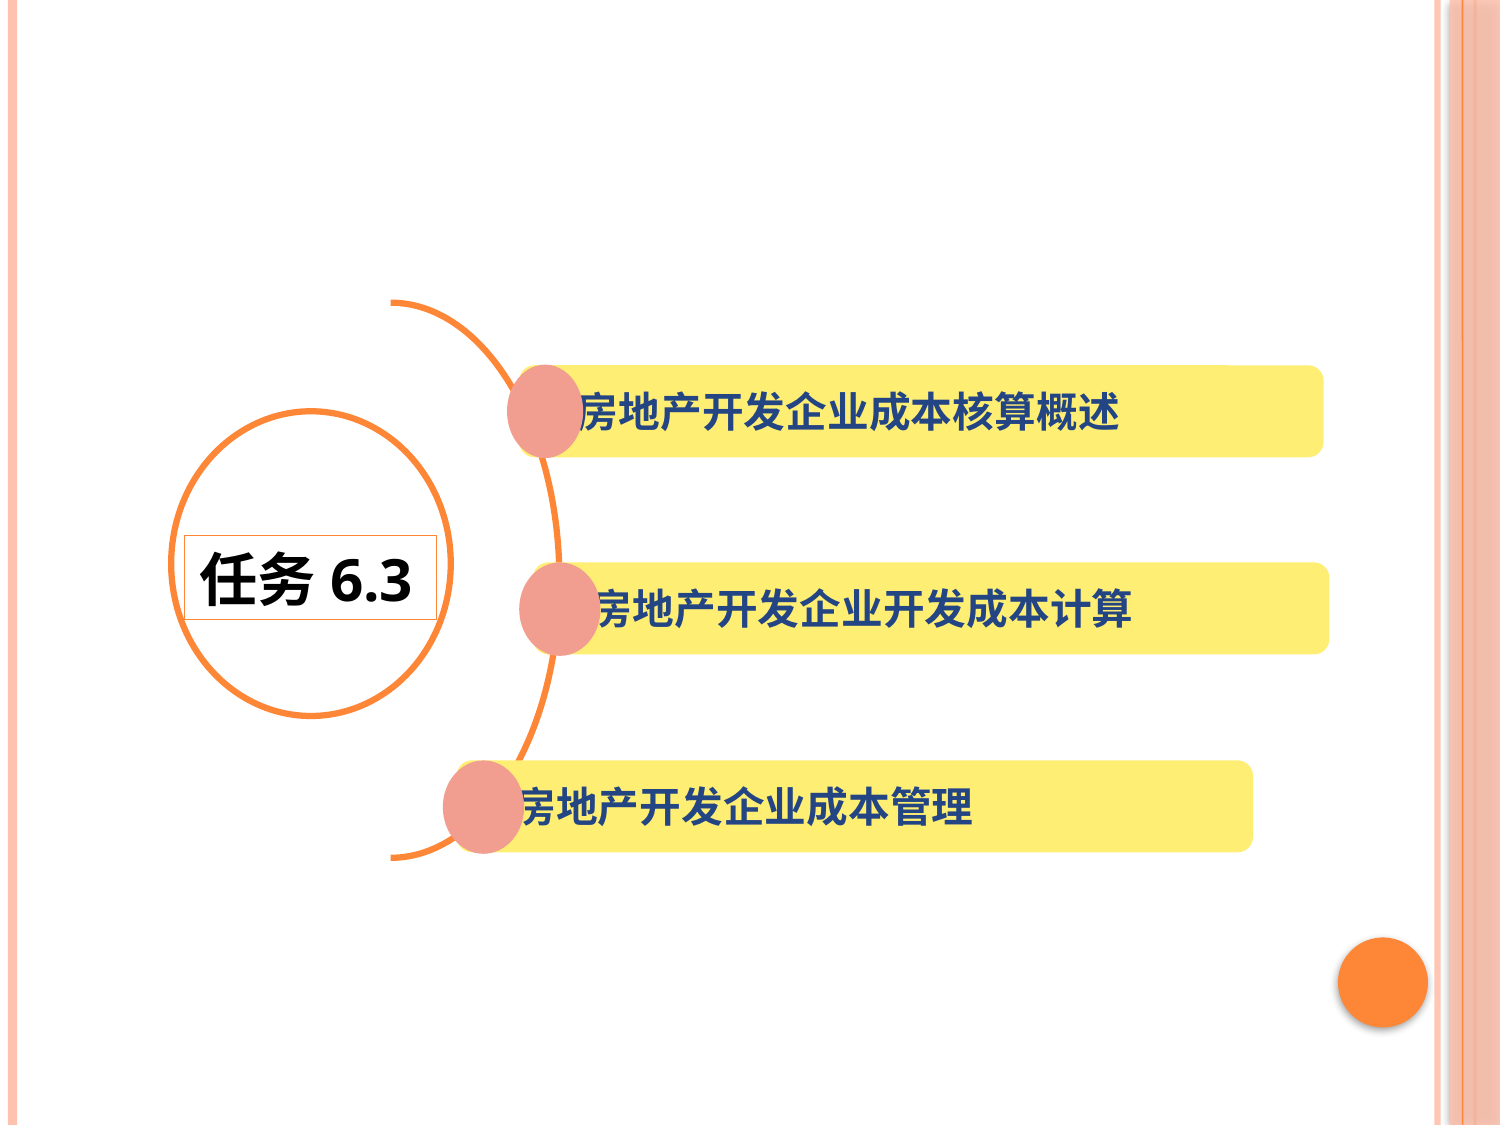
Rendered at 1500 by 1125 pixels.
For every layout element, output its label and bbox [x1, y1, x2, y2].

text_box [170, 410, 452, 717]
text_box [506, 364, 1325, 459]
text_box [390, 300, 562, 860]
text_box [442, 759, 1254, 855]
text_box [518, 561, 1330, 657]
